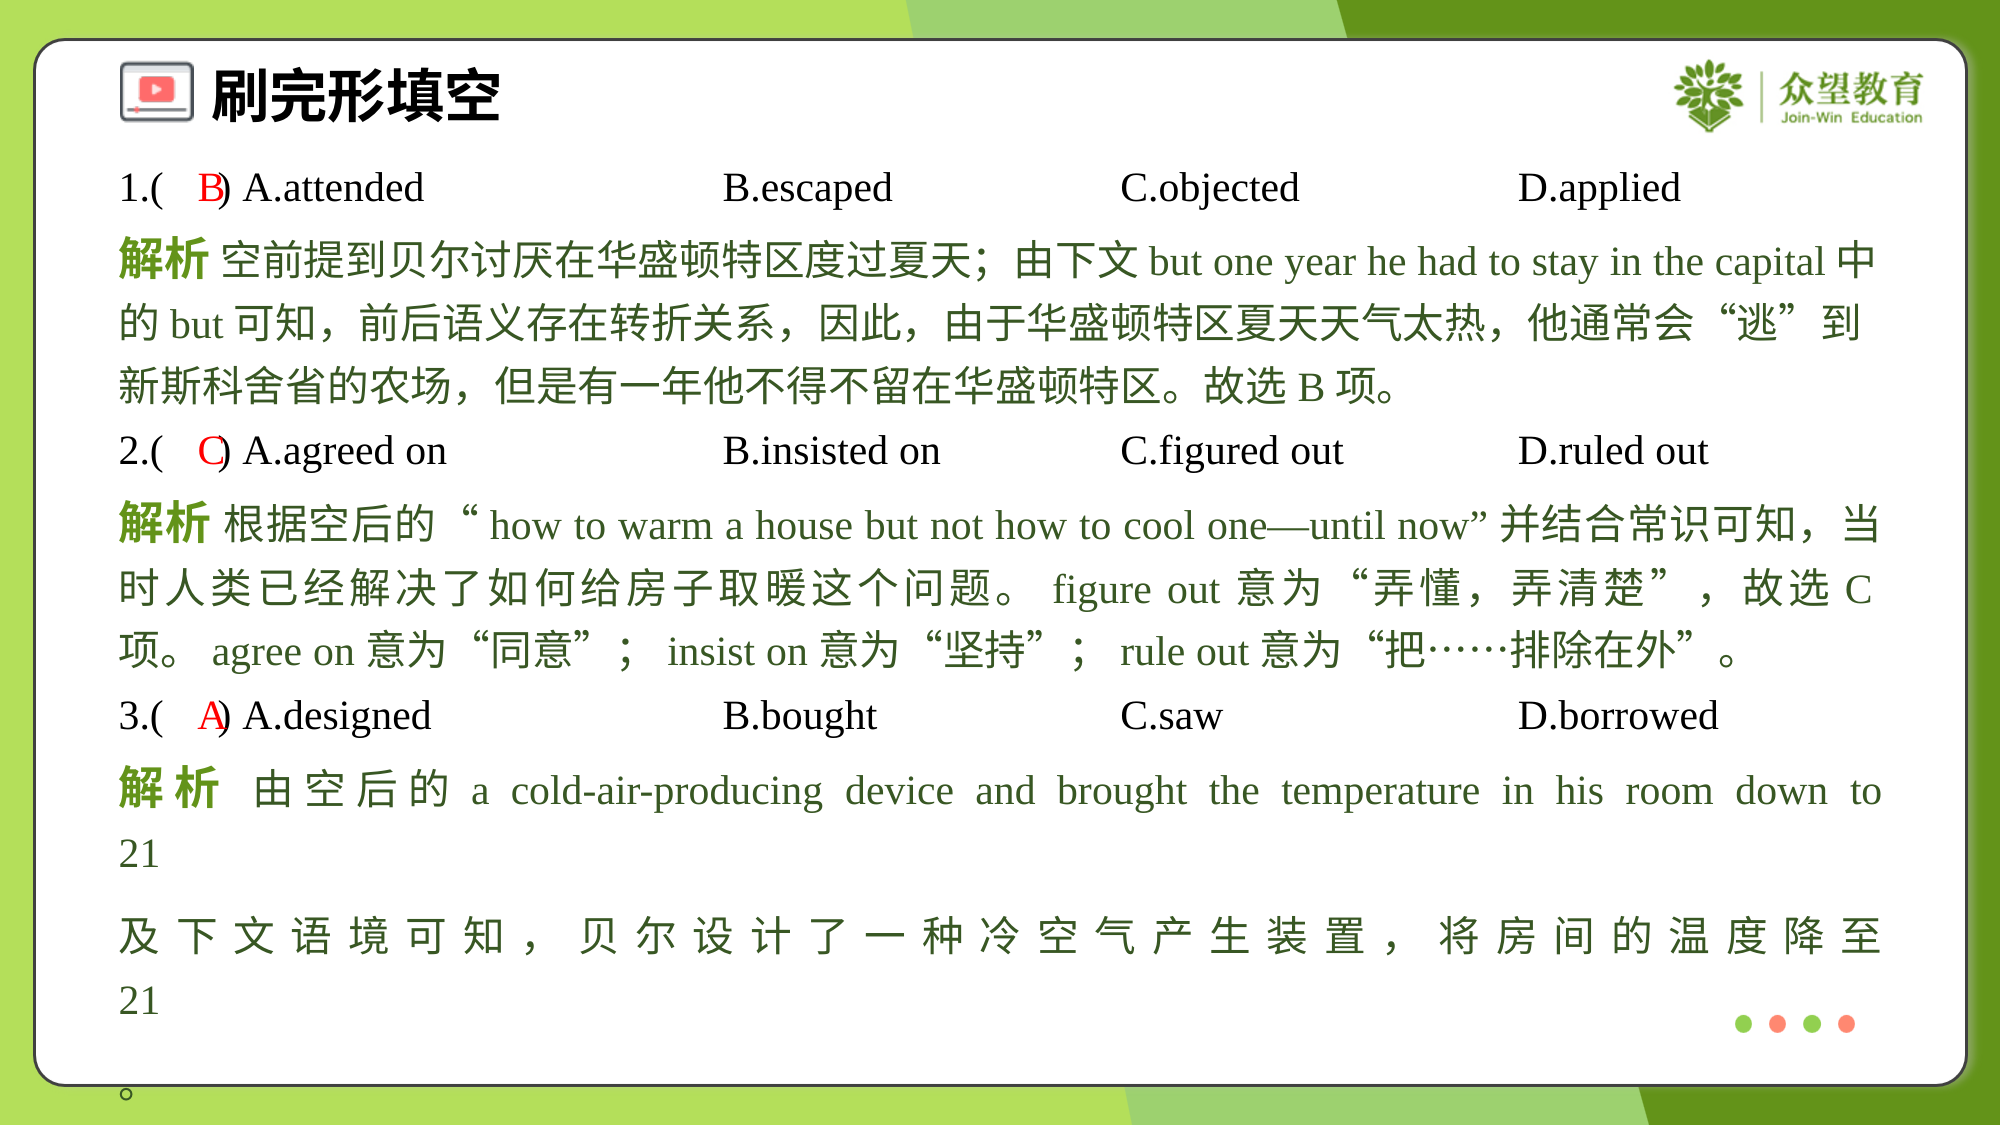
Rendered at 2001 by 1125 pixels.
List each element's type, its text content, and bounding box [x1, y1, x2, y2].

text_box B [192, 146, 231, 205]
text_box 3.( ) A.designed B.bought C.saw D.borrowed [233, 675, 1883, 733]
text_box 1.( ) A.attended B.escaped C.objected D.applied [231, 146, 1883, 204]
picture [0, 0, 2000, 1125]
text_box 1.( ) A.attended B.escaped C.objected D.applied [118, 146, 192, 204]
text_box 解析 空前提到贝尔讨厌在华盛顿特区度过夏天；由下文but one year he had to stay in the capital中的but可知，前后语义存在转折关系，因此，由于华盛顿特区夏天天气太热，他通常会“逃”到新斯科舍省的农场，但是有一年他不得不留在华盛顿特区。故选B项。 [118, 215, 1883, 405]
text_box 2.( ) A.agreed on B.insisted on C.figured out D.ruled out [118, 410, 192, 468]
text_box 解析 根据空后的“how to warm a house but not how to cool one—until now”并结合常识可知，当时人类已经解决了如何给房子取暖这个问题。figure out意为“弄懂，弄清楚”，故选C项。agree on意为“同意”；insist on意为“坚持”；rule out意为“把……排除在外”。 [118, 480, 1883, 669]
text_box A [192, 675, 233, 733]
text_box 2.( ) A.agreed on B.insisted on C.figured out D.ruled out [231, 410, 1883, 468]
text_box 3.( ) A.designed B.bought C.saw D.borrowed [118, 675, 192, 733]
text_box C [192, 410, 231, 469]
